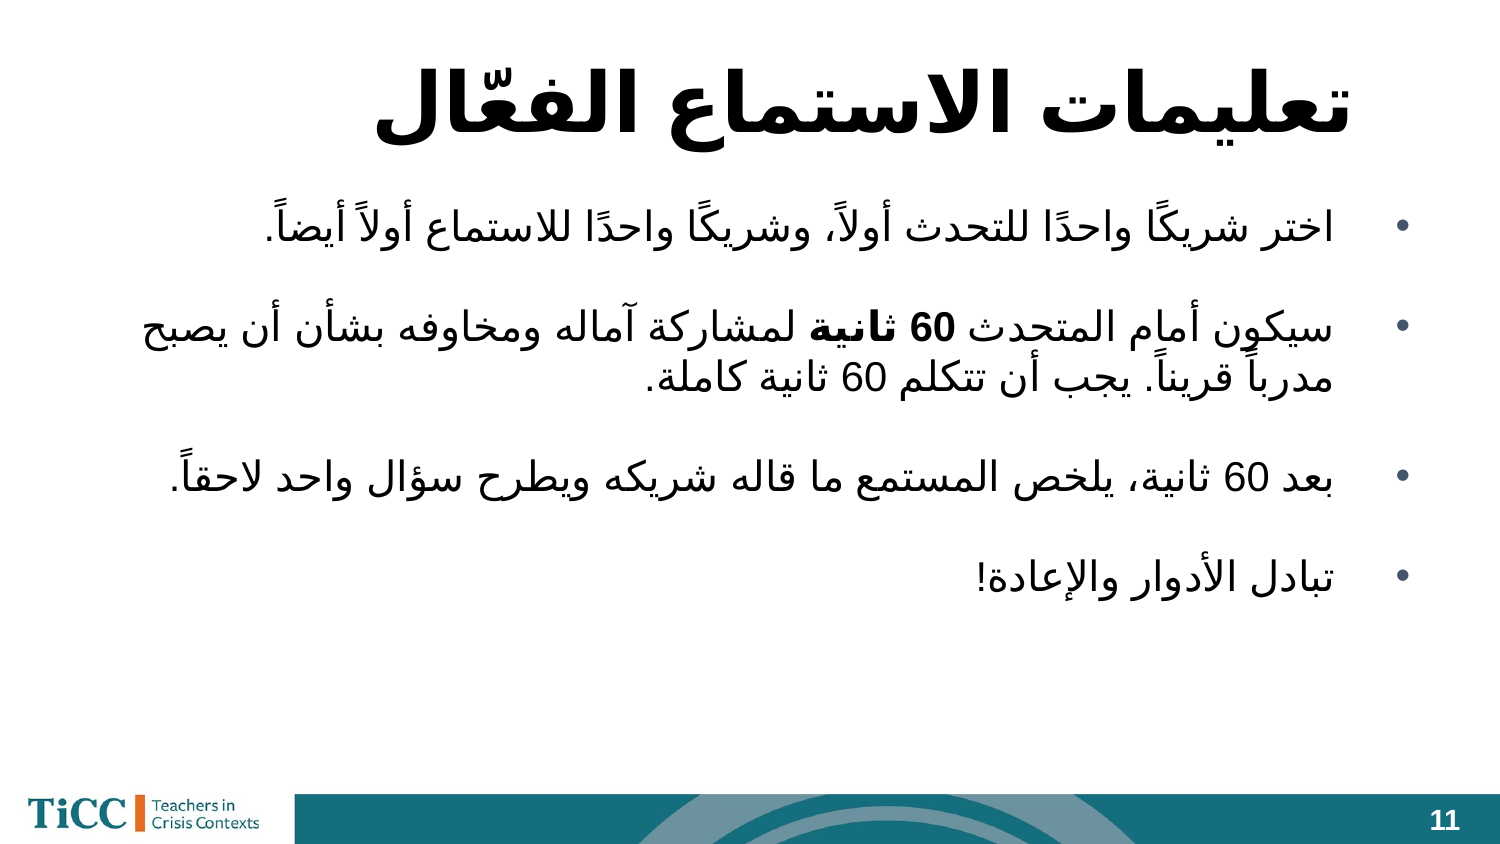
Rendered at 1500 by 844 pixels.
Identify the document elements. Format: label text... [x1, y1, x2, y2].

list اختر شريكًا واحدًا للتحدث أولاً، وشريكًا واحدًا للاستماع أولاً أيضاً. سيكون أمام المتحدث 60 ثانية لمشاركة آماله ومخاوفه بشأن أن يصبح مدرباً قريناً. يجب أن تتكلم 60 ثانية كاملة. بعد 60 ثانية، يلخص المستمع ما قاله شريكه ويطرح سؤال واحد لاحقاً. تبادل الأدوار والإعادة! [75, 184, 1425, 754]
title تعليمات الاستماع الفعّال [75, 0, 1371, 164]
slide_number ‹#› [1414, 786, 1500, 844]
picture [0, 0, 1500, 844]
